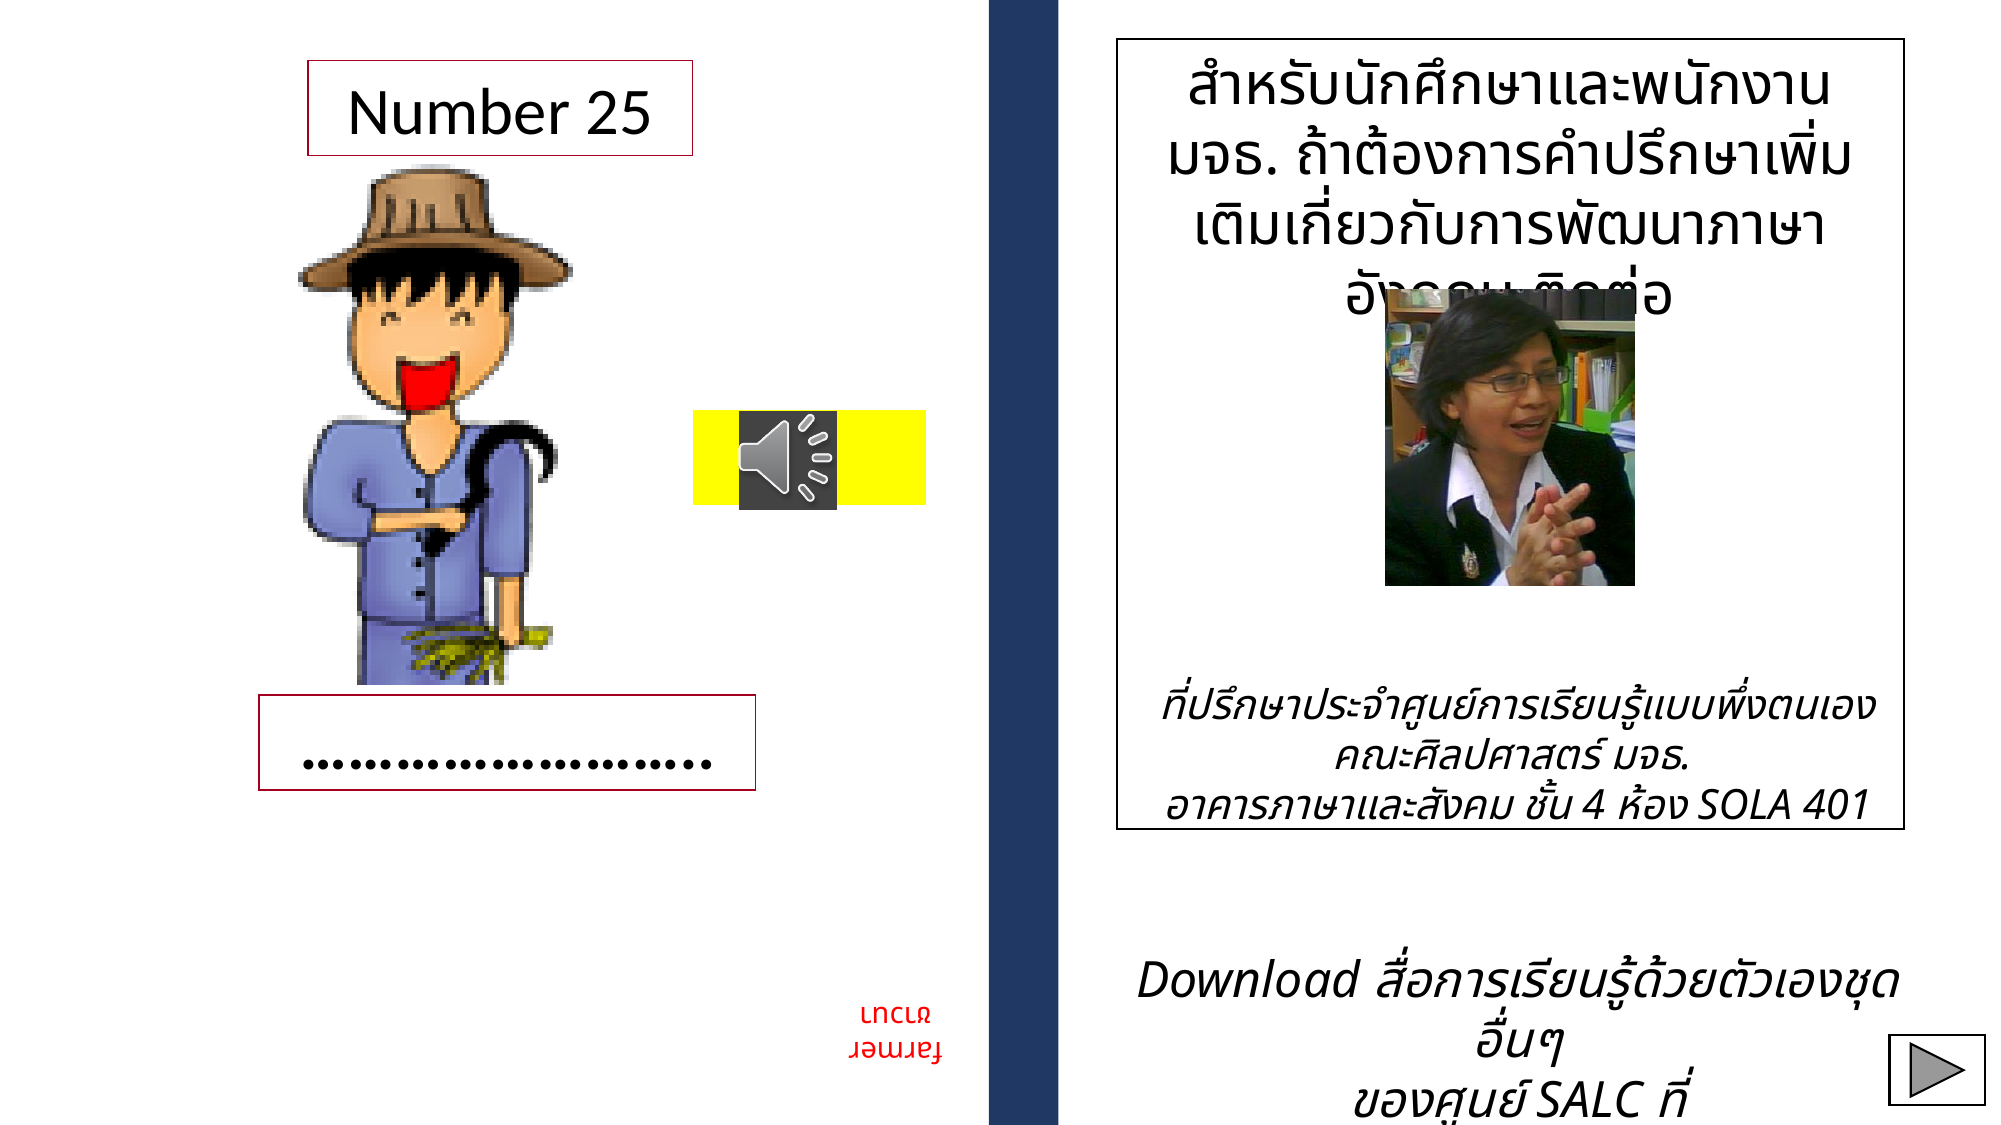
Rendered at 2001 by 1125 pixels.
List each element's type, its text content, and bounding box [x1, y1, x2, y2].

picture [258, 160, 588, 690]
text_box [988, 0, 1059, 1125]
text_box ที่ปรึกษาประจำศูนย์การเรียนรู้แบบพึ่งตนเอง คณะศิลปศาสตร์ มจธ. อาคารภาษาและสังคม ชั้น 4 ห้อง SOLA 401 Download สื่อการเรียนรู้ด้วยตัวเองชุดอื่นๆ ของศูนย์ SALC ที่ http://kmuttsalc.wikispaces.com [1116, 670, 1919, 1125]
table_header [693, 410, 737, 505]
text_box farmer ชาวนา [809, 994, 982, 1079]
text_box …………………….. [259, 695, 756, 790]
picture [1385, 289, 1635, 586]
text_box Number 25 [308, 60, 693, 156]
table_header [838, 410, 926, 505]
picture [737, 410, 838, 511]
text_box [1919, 1034, 1986, 1106]
text_box สำหรับนักศึกษาและพนักงาน มจธ. ถ้าต้องการคำปรึกษาเพิ่มเติมเกี่ยวกับการพัฒนาภาษาอังกฤษ ติดต่อ [1116, 38, 1905, 670]
